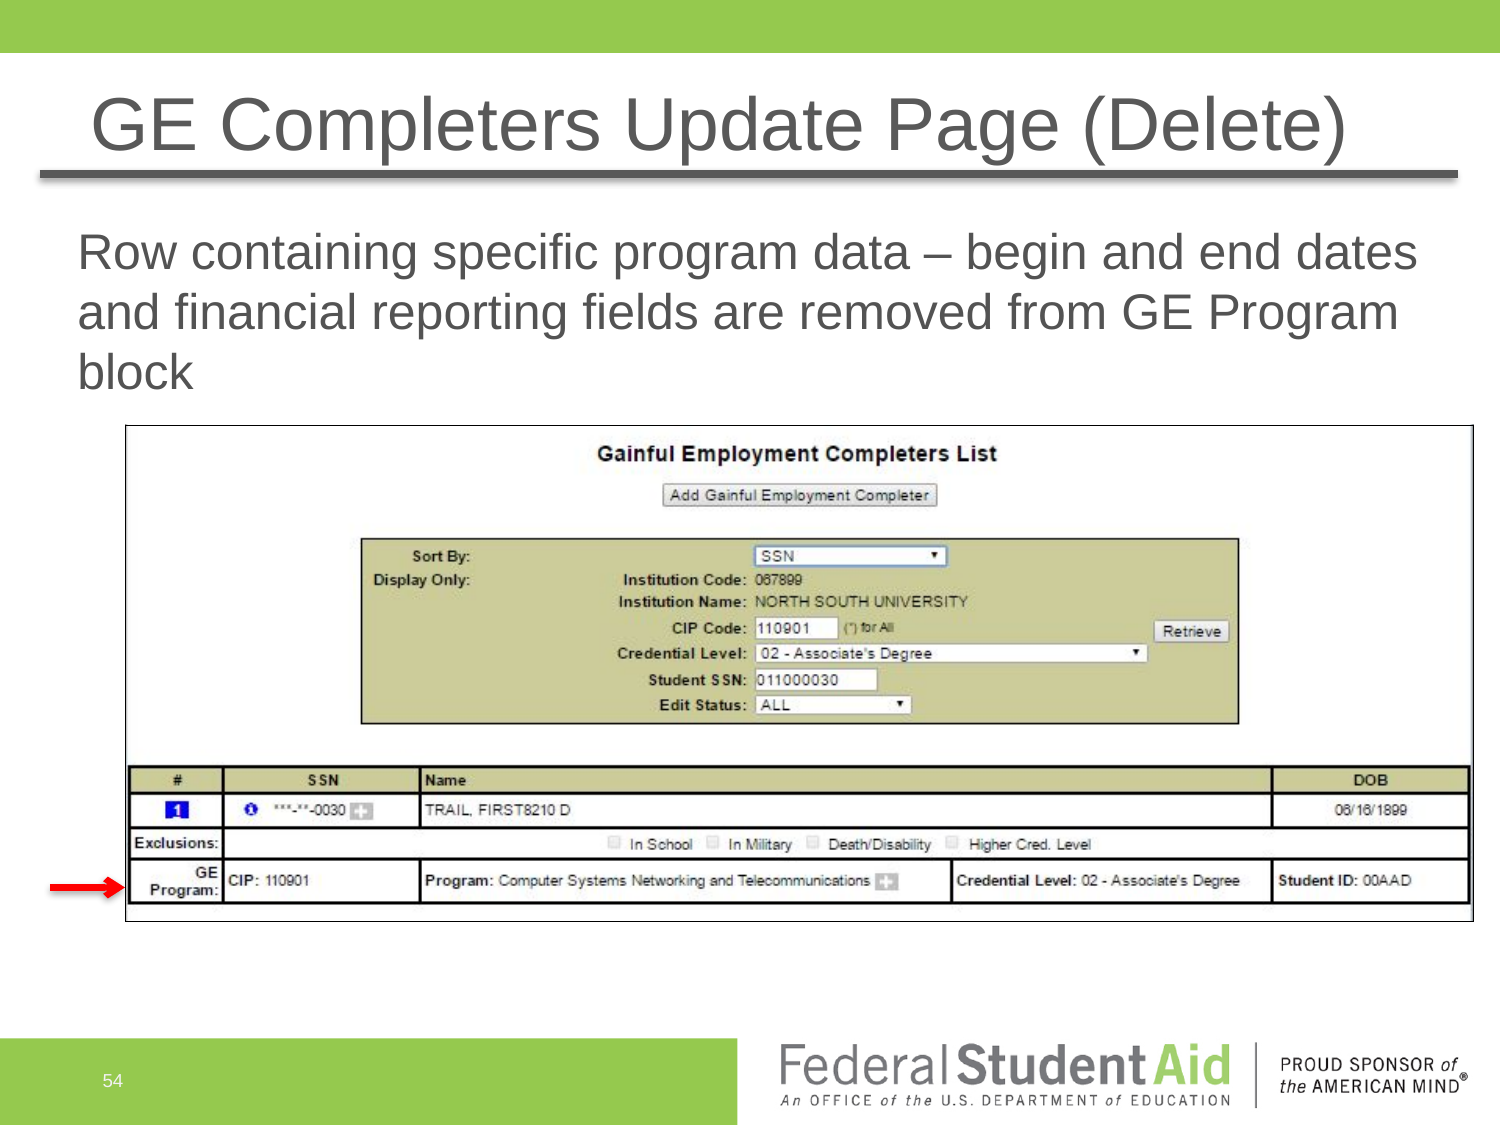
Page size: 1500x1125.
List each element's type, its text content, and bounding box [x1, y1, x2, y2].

slide_number 54 [87, 1050, 438, 1110]
list Row containing specific program data – begin and end dates and financial reporting fields are removed from GE Program block [62, 899, 1438, 955]
picture [761, 1018, 1488, 1125]
title GE Completers Update Page (Delete) [75, 67, 1479, 175]
picture [124, 424, 1474, 923]
list Row containing specific program data – begin and end dates and financial reporting fields are removed from GE Program block [62, 212, 1438, 883]
